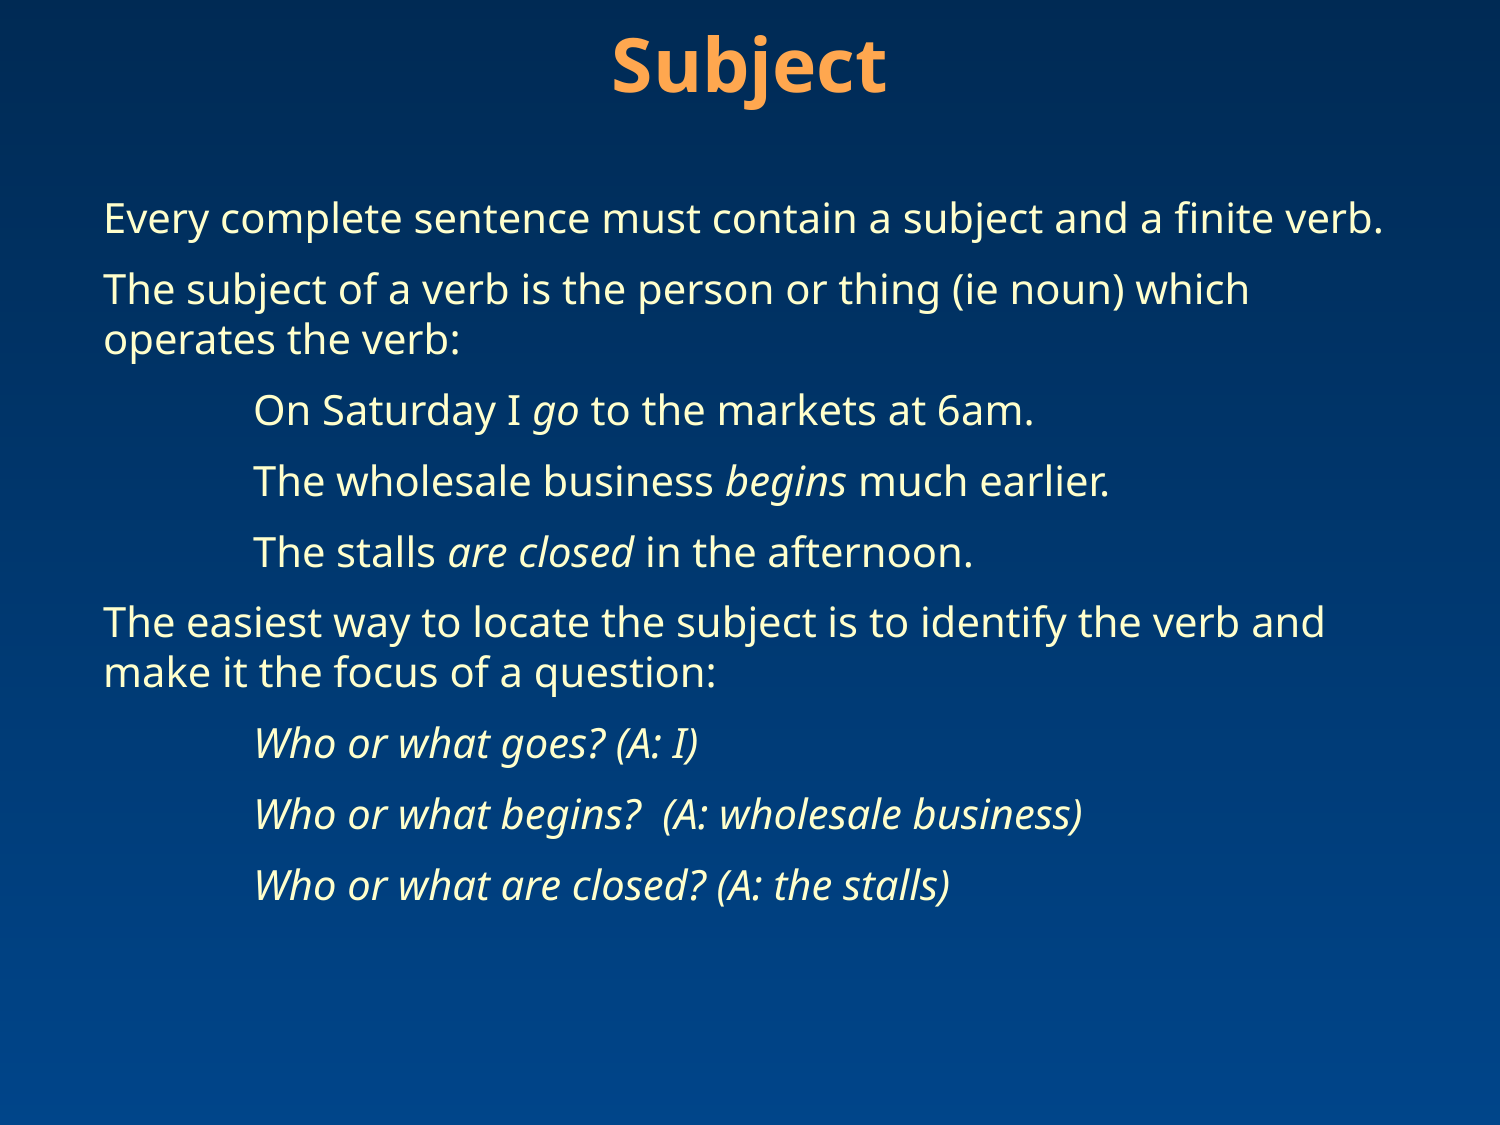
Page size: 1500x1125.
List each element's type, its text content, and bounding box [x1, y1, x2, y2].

text_box Subject [123, 0, 1376, 126]
text_box Every complete sentence must contain a subject and a finite verb. The subject of a verb is the person or thing (ie noun) which operates the verb: On Saturday I go to the markets at 6am. The wholesale business begins much earlier. The stalls are closed in the afternoon. The easiest way to locate the subject is to identify the verb and make it the focus of a question: Who or what goes? (A: I) Who or what begins? (A: wholesale business) Who or what are closed? (A: the stalls) [88, 184, 1424, 952]
